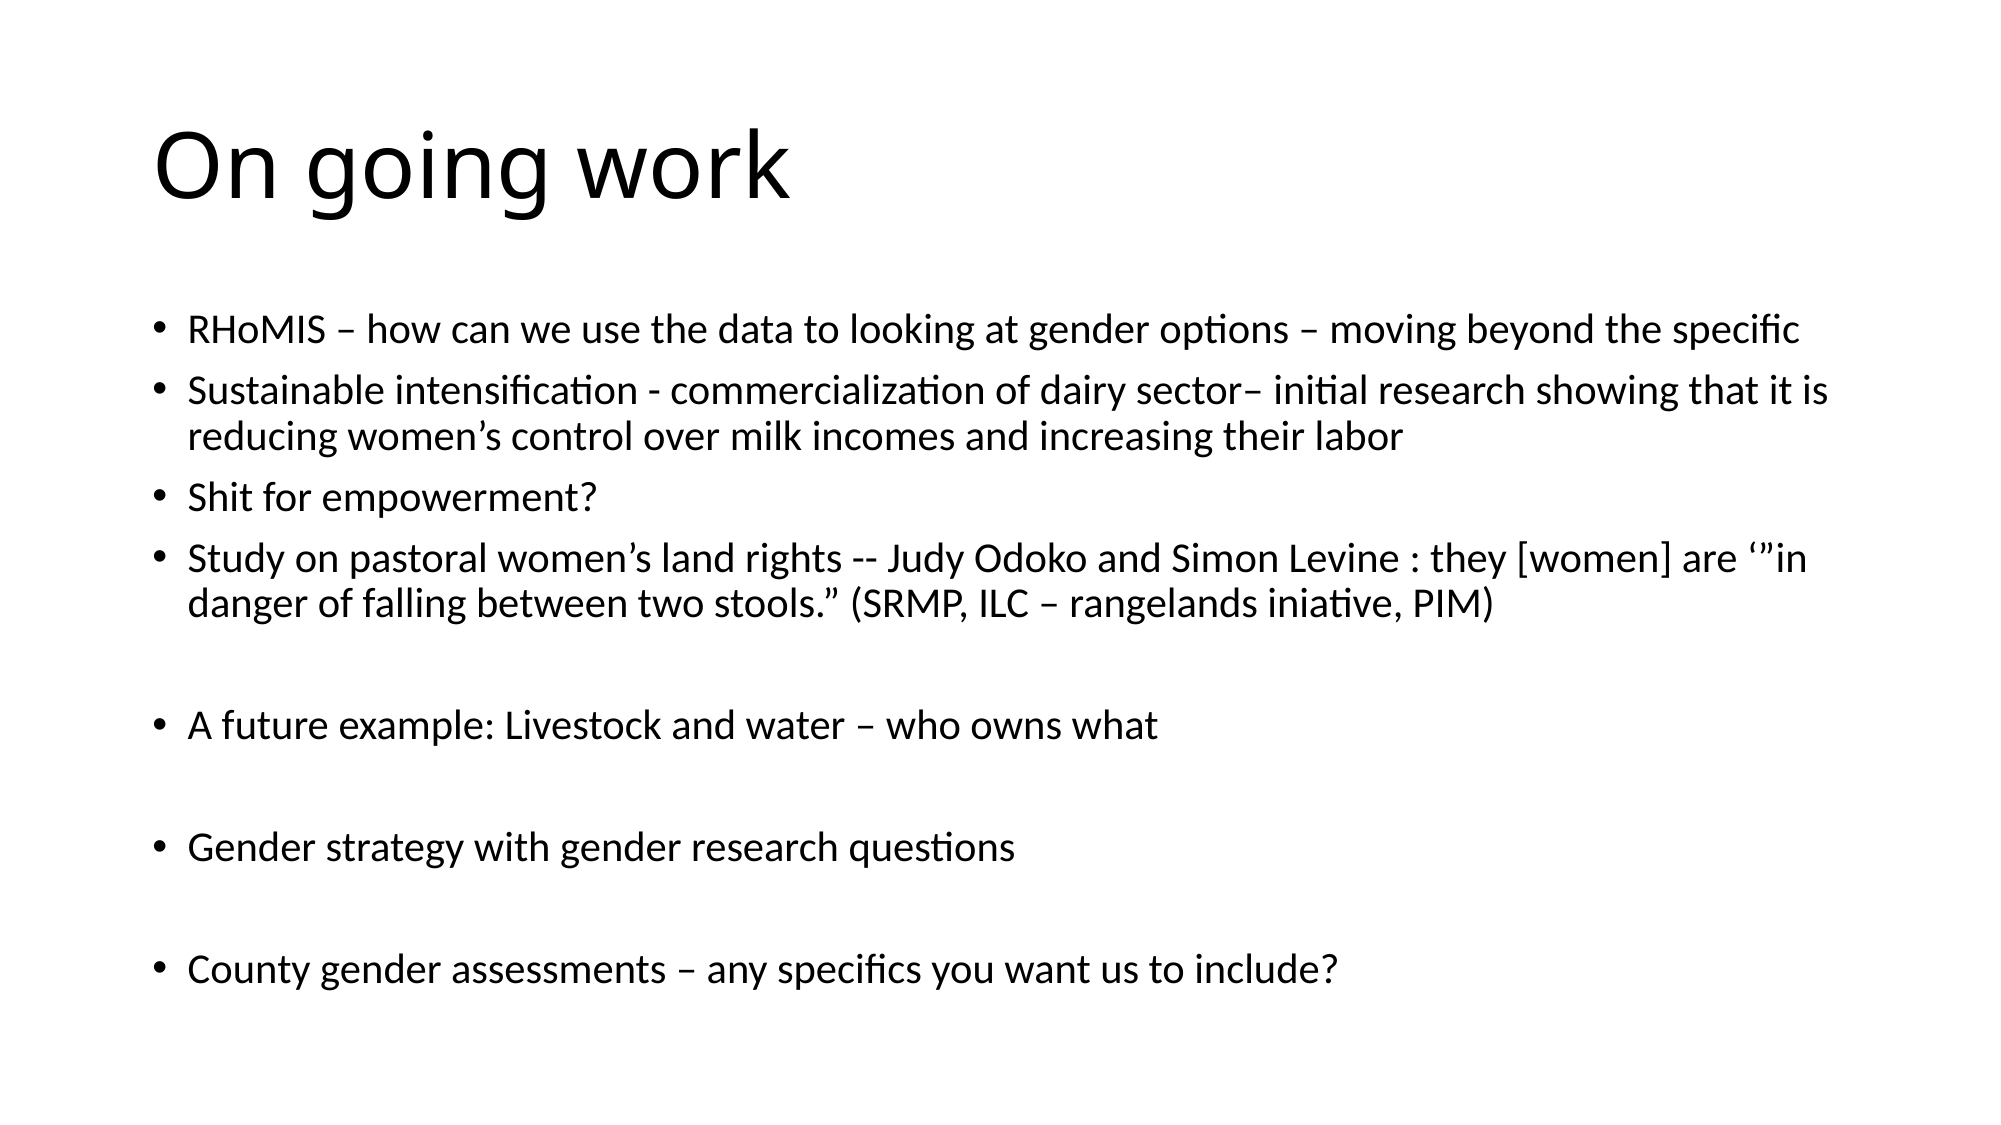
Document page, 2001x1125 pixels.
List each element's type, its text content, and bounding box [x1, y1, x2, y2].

list RHoMIS – how can we use the data to looking at gender options – moving beyond the specific Sustainable intensification - commercialization of dairy sector– initial research showing that it is reducing women’s control over milk incomes and increasing their labor Shit for empowerment? Study on pastoral women’s land rights -- Judy Odoko and Simon Levine : they [women] are ‘”in danger of falling between two stools.” (SRMP, ILC – rangelands iniative, PIM) A future example: Livestock and water – who owns what Gender strategy with gender research questions County gender assessments – any specifics you want us to include? [137, 299, 1863, 1014]
title On going work [137, 59, 1863, 278]
